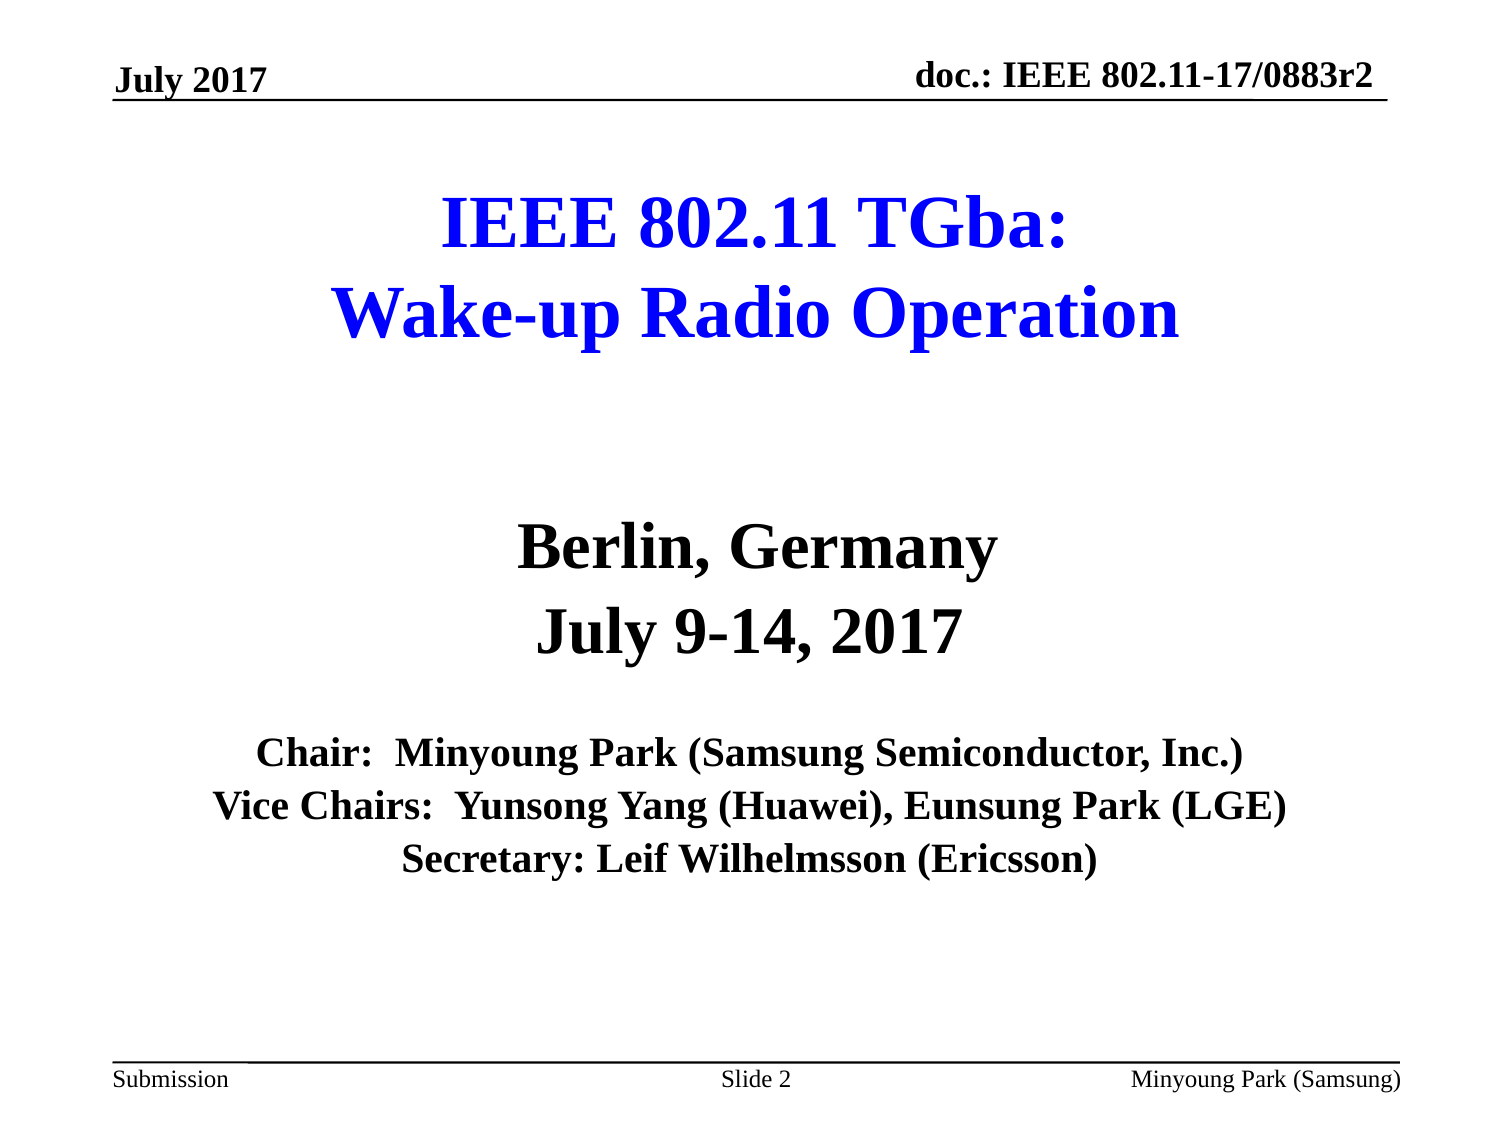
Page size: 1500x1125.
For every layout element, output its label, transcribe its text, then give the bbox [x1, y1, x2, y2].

title IEEE 802.11 TGba: Wake-up Radio Operation [117, 175, 1393, 351]
footer Minyoung Park (Samsung) [949, 1061, 1402, 1093]
slide_number Slide 2 [712, 1061, 800, 1093]
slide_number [114, 54, 374, 101]
list Berlin, Germany July 9-14, 2017 Chair: Minyoung Park (Samsung Semiconductor, Inc.) Vice Chairs: Yunsong Yang (Huawei), Eunsung Park (LGE) Secretary: Leif Wilhelmsson (Ericsson) [112, 324, 1388, 1000]
